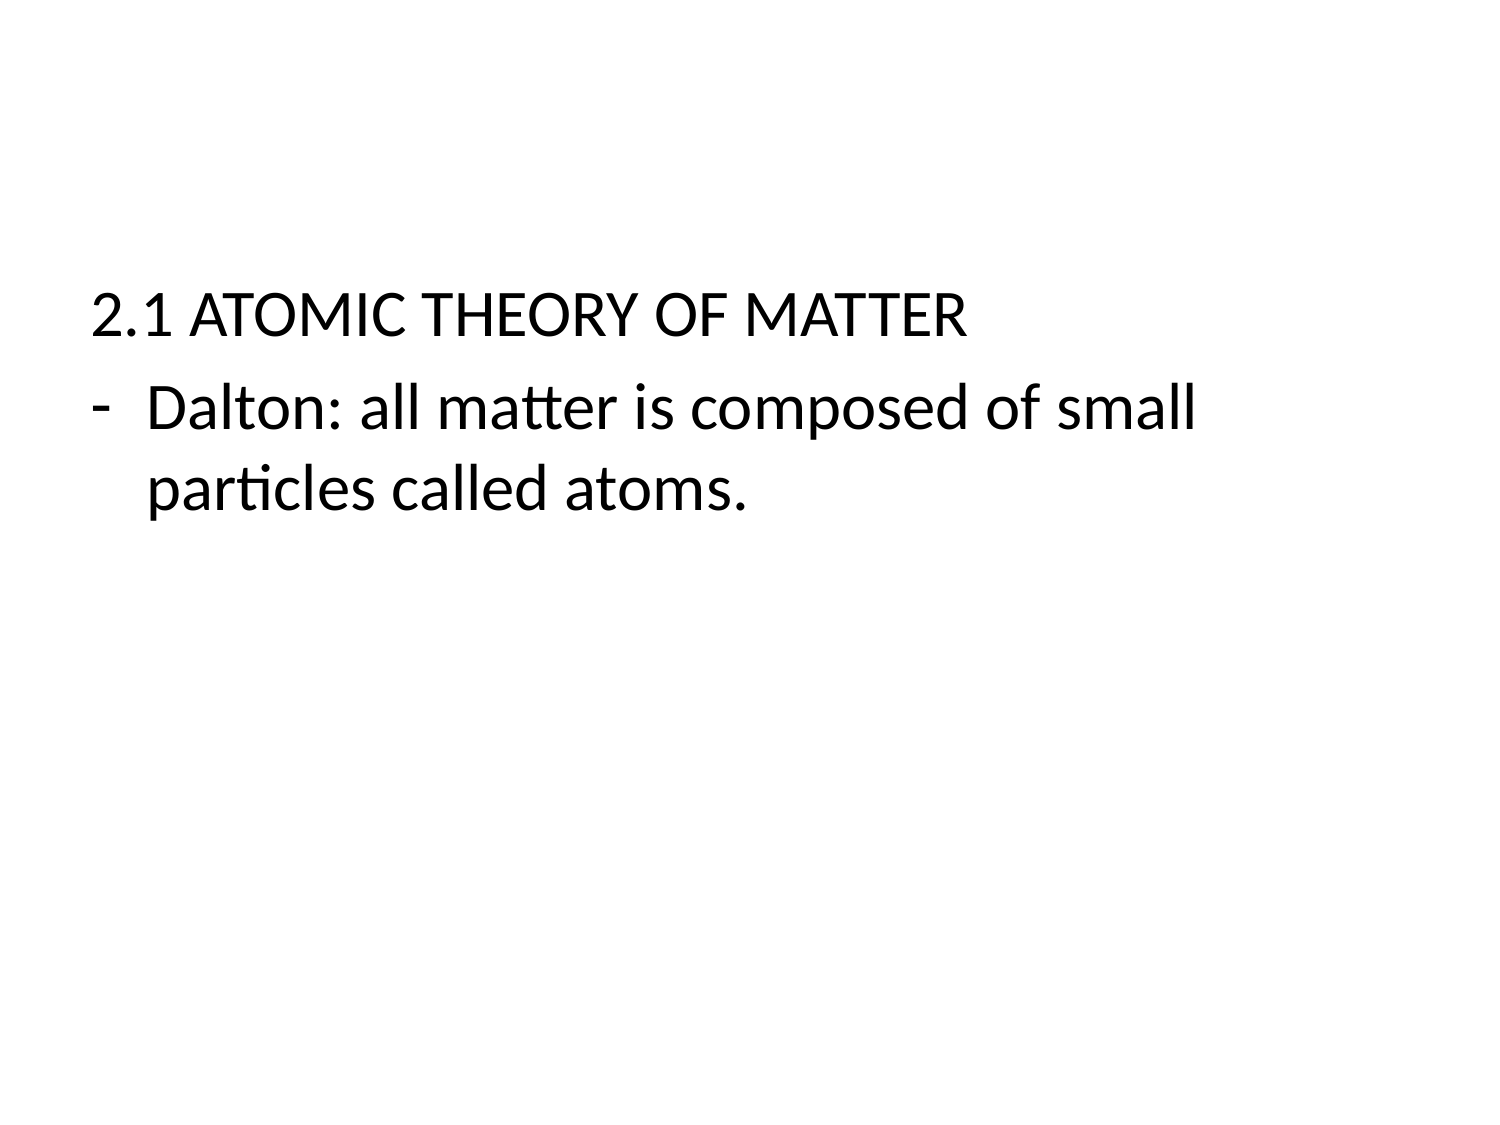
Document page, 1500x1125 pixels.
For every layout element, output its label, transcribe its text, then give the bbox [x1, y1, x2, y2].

list 2.1 ATOMIC THEORY OF MATTER Dalton: all matter is composed of small particles called atoms. [75, 262, 1425, 1005]
